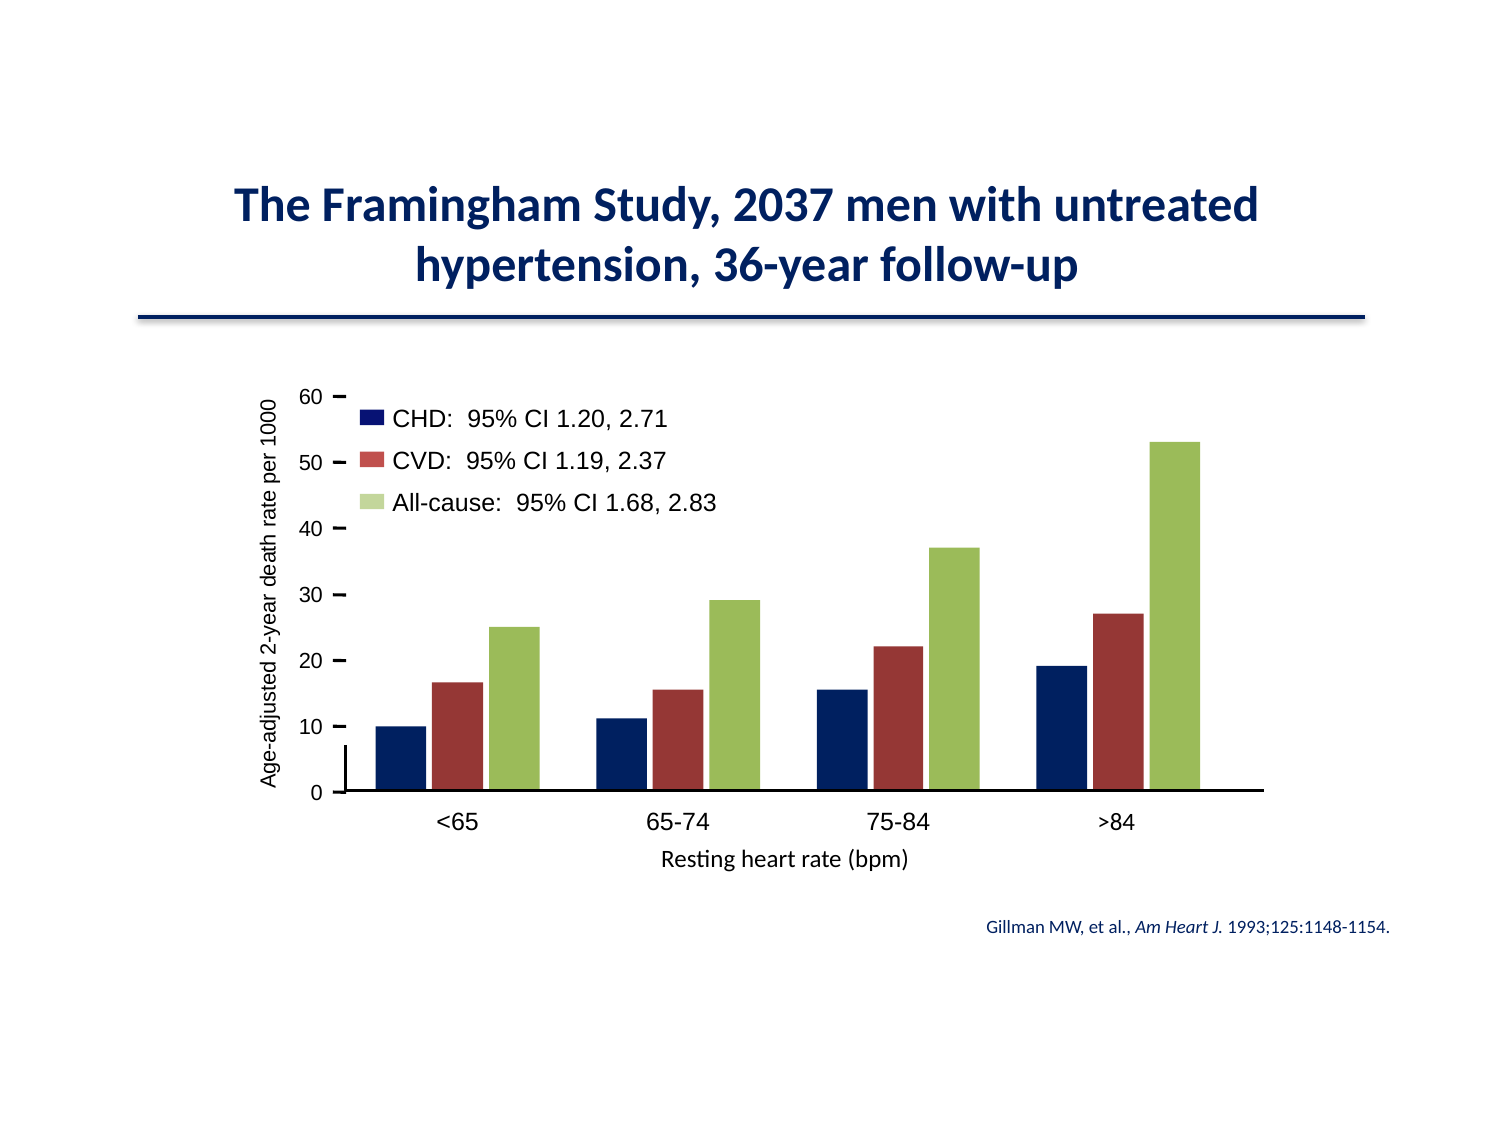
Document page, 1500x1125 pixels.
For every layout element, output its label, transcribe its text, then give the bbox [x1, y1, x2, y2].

text_box [1093, 613, 1144, 784]
text_box 10 [298, 712, 323, 739]
text_box CHD: 95% CI 1.20, 2.71 [392, 402, 670, 433]
text_box [375, 726, 427, 748]
text_box 30 [298, 581, 323, 608]
text_box [1036, 665, 1088, 781]
text_box >84 [1097, 805, 1136, 836]
text_box [1149, 441, 1201, 787]
text_box [359, 409, 385, 426]
text_box 65-74 [646, 805, 711, 836]
text_box 75-84 [866, 805, 931, 836]
text_box The Framingham Study, 2037 men with untreated hypertension, 36-year follow-up [145, 171, 1348, 292]
text_box Resting heart rate (bpm) [661, 842, 910, 873]
text_box [359, 493, 385, 510]
text_box CVD: 95% CI 1.19, 2.37 [392, 444, 668, 475]
text_box [345, 744, 1264, 791]
text_box [709, 600, 761, 765]
text_box [359, 451, 385, 468]
text_box 0 [310, 778, 323, 805]
text_box [873, 646, 924, 773]
text_box Gillman MW, et al., Am Heart J. 1993;125:1148-1154. [986, 914, 1391, 937]
text_box 20 [298, 646, 323, 674]
text_box [652, 689, 704, 762]
text_box <65 [436, 805, 479, 836]
text_box [489, 626, 540, 754]
text_box [431, 682, 484, 751]
text_box 40 [298, 514, 323, 541]
text_box All-cause: 95% CI 1.68, 2.83 [392, 486, 718, 517]
text_box [596, 718, 647, 759]
text_box 50 [298, 448, 323, 475]
text_box 60 [298, 382, 323, 410]
text_box [816, 689, 868, 770]
text_box [929, 547, 980, 776]
text_box Age-adjusted 2-year death rate per 1000 [253, 399, 281, 789]
